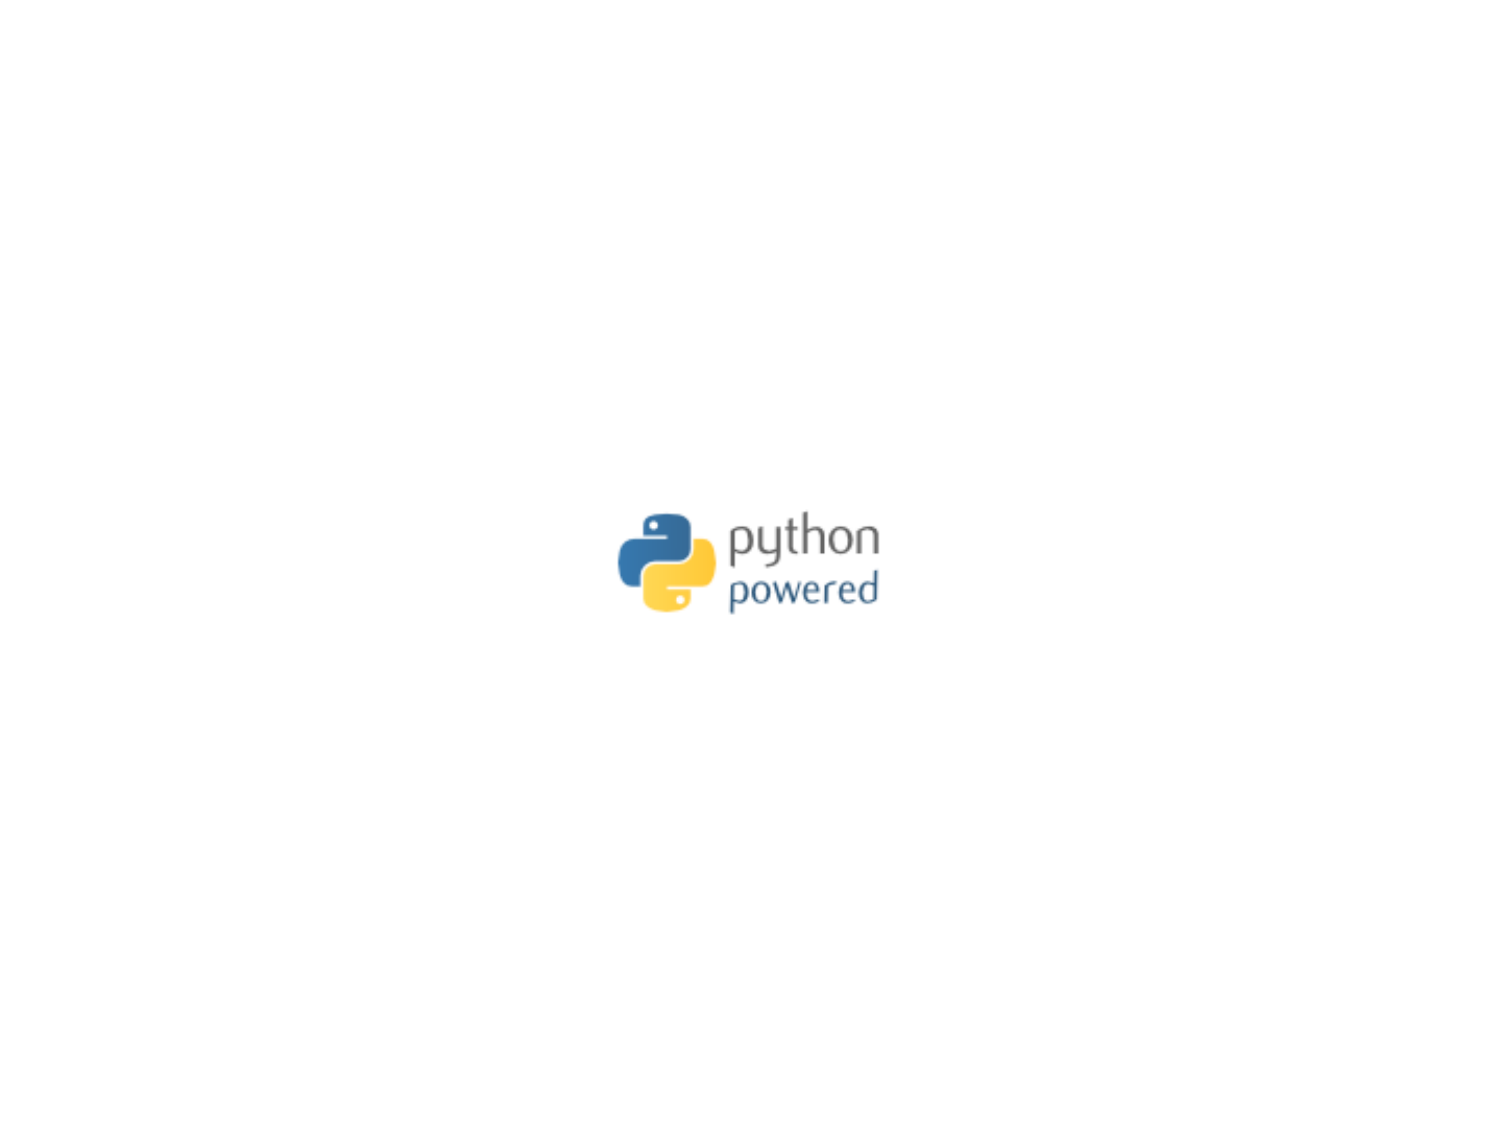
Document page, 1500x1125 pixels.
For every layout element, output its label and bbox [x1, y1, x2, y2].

picture [603, 503, 897, 621]
